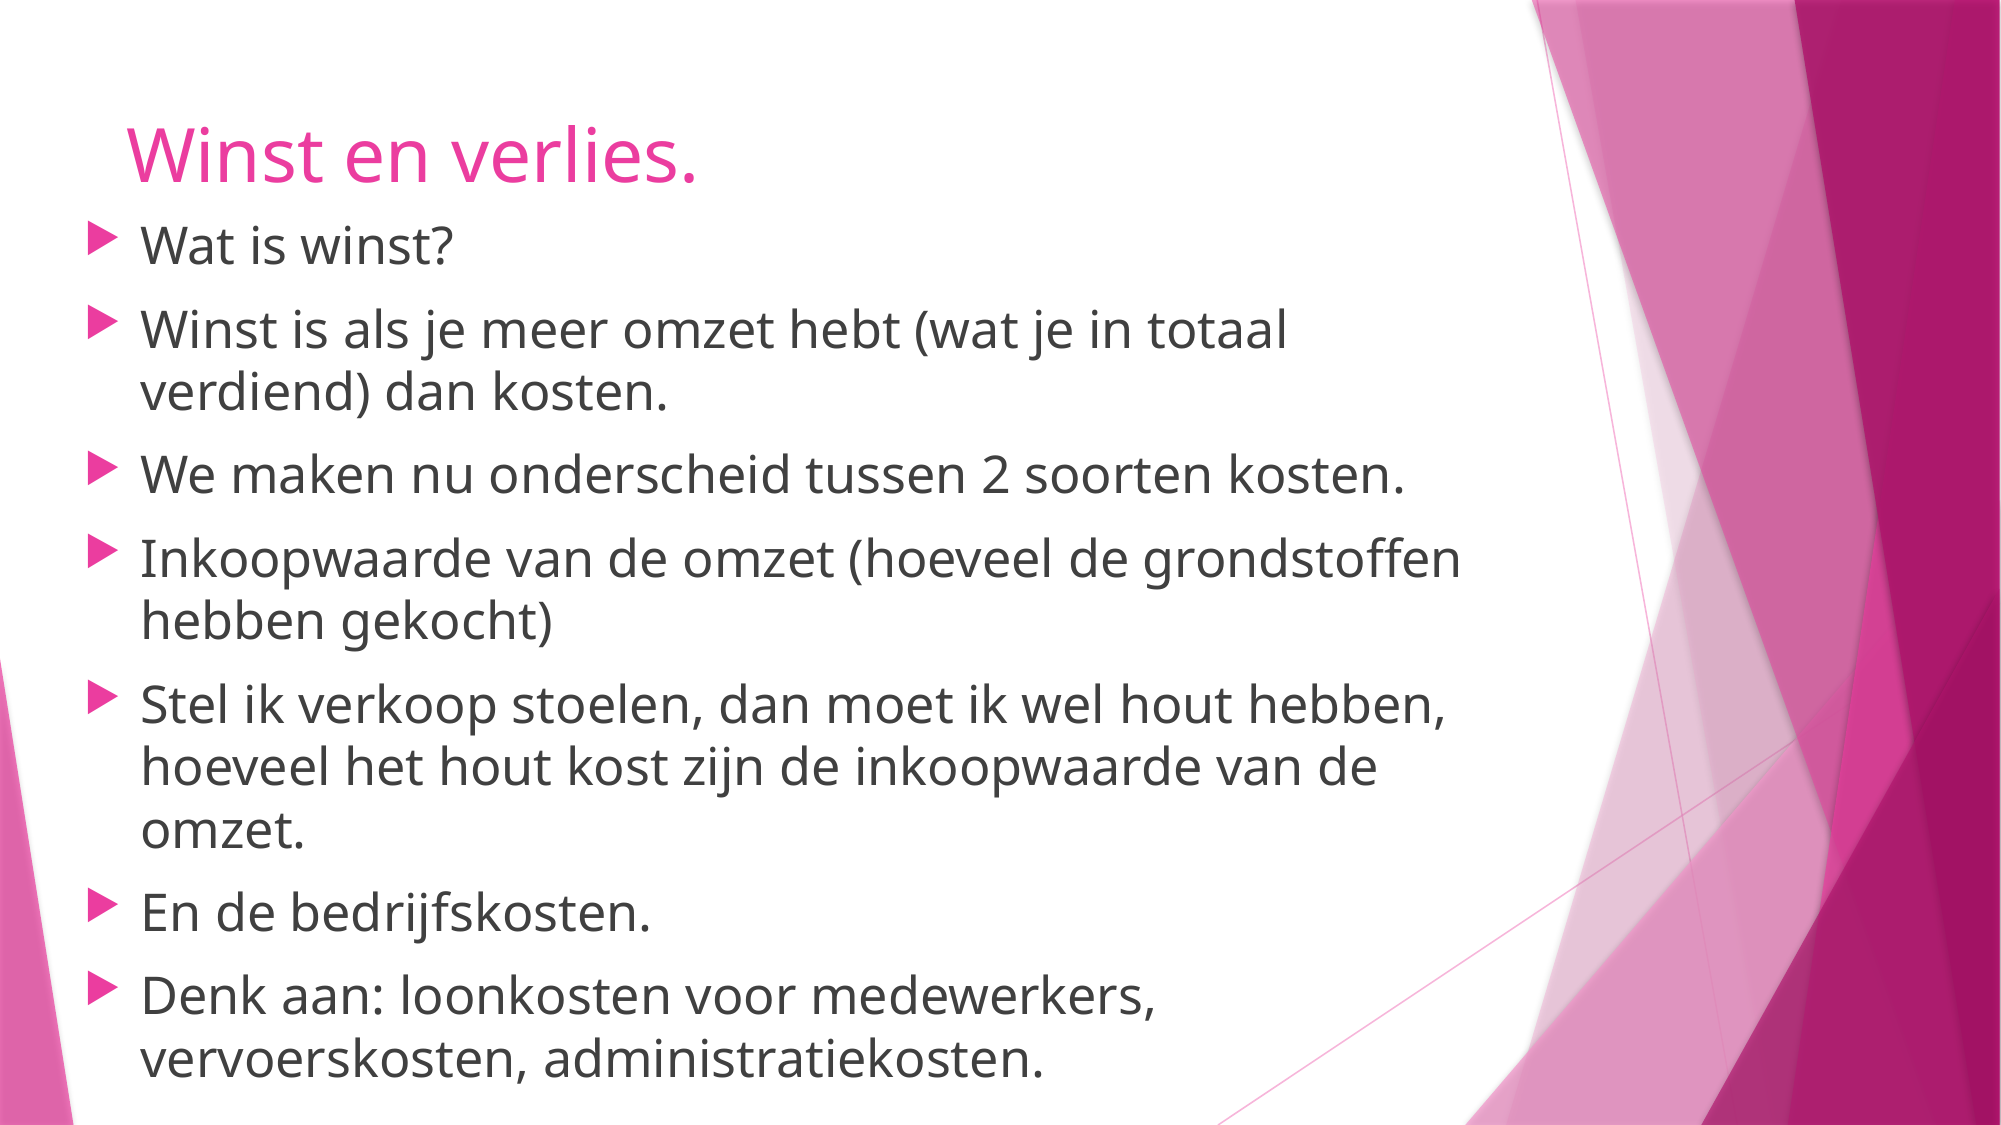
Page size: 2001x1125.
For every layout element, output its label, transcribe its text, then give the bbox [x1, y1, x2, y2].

list Wat is winst? Winst is als je meer omzet hebt (wat je in totaal verdiend) dan kosten. We maken nu onderscheid tussen 2 soorten kosten. Inkoopwaarde van de omzet (hoeveel de grondstoffen hebben gekocht) Stel ik verkoop stoelen, dan moet ik wel hout hebben, hoeveel het hout kost zijn de inkoopwaarde van de omzet. En de bedrijfskosten. Denk aan: loonkosten voor medewerkers, vervoerskosten, administratiekosten. [69, 205, 1522, 992]
title Winst en verlies. [111, 99, 1522, 205]
